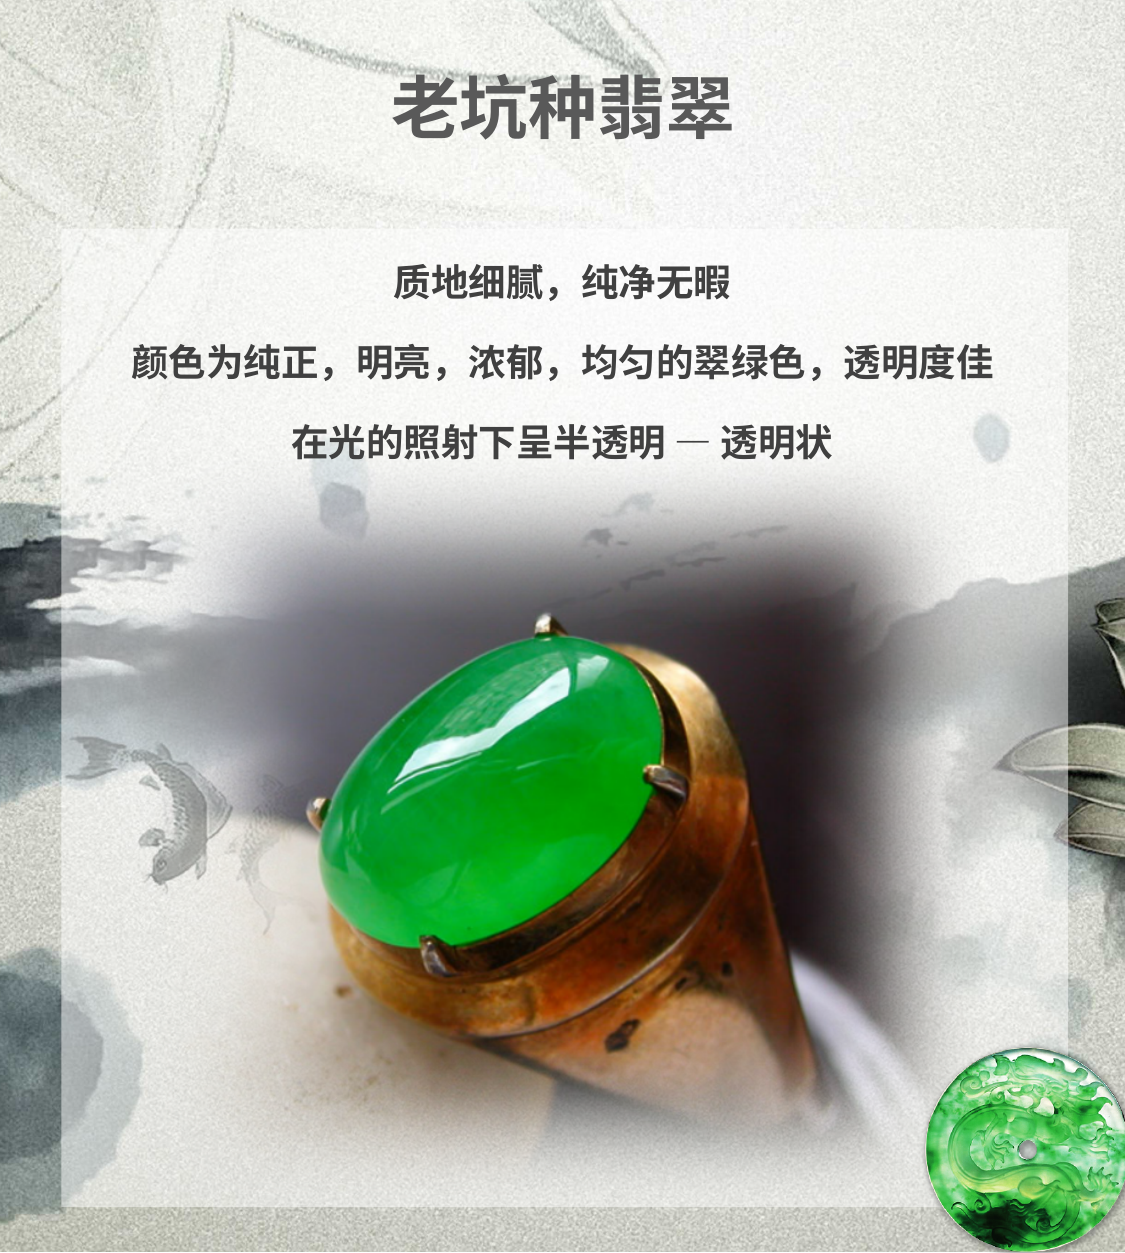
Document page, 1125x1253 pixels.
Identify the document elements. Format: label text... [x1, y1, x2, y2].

list 质地细腻，纯净无暇 颜色为纯正，明亮，浓郁，均匀的翠绿色，透明度佳 在光的照射下呈半透明 — 透明状 [58, 228, 1066, 1208]
title 老坑种翡翠 [60, 32, 1066, 192]
picture [0, 0, 1125, 1253]
